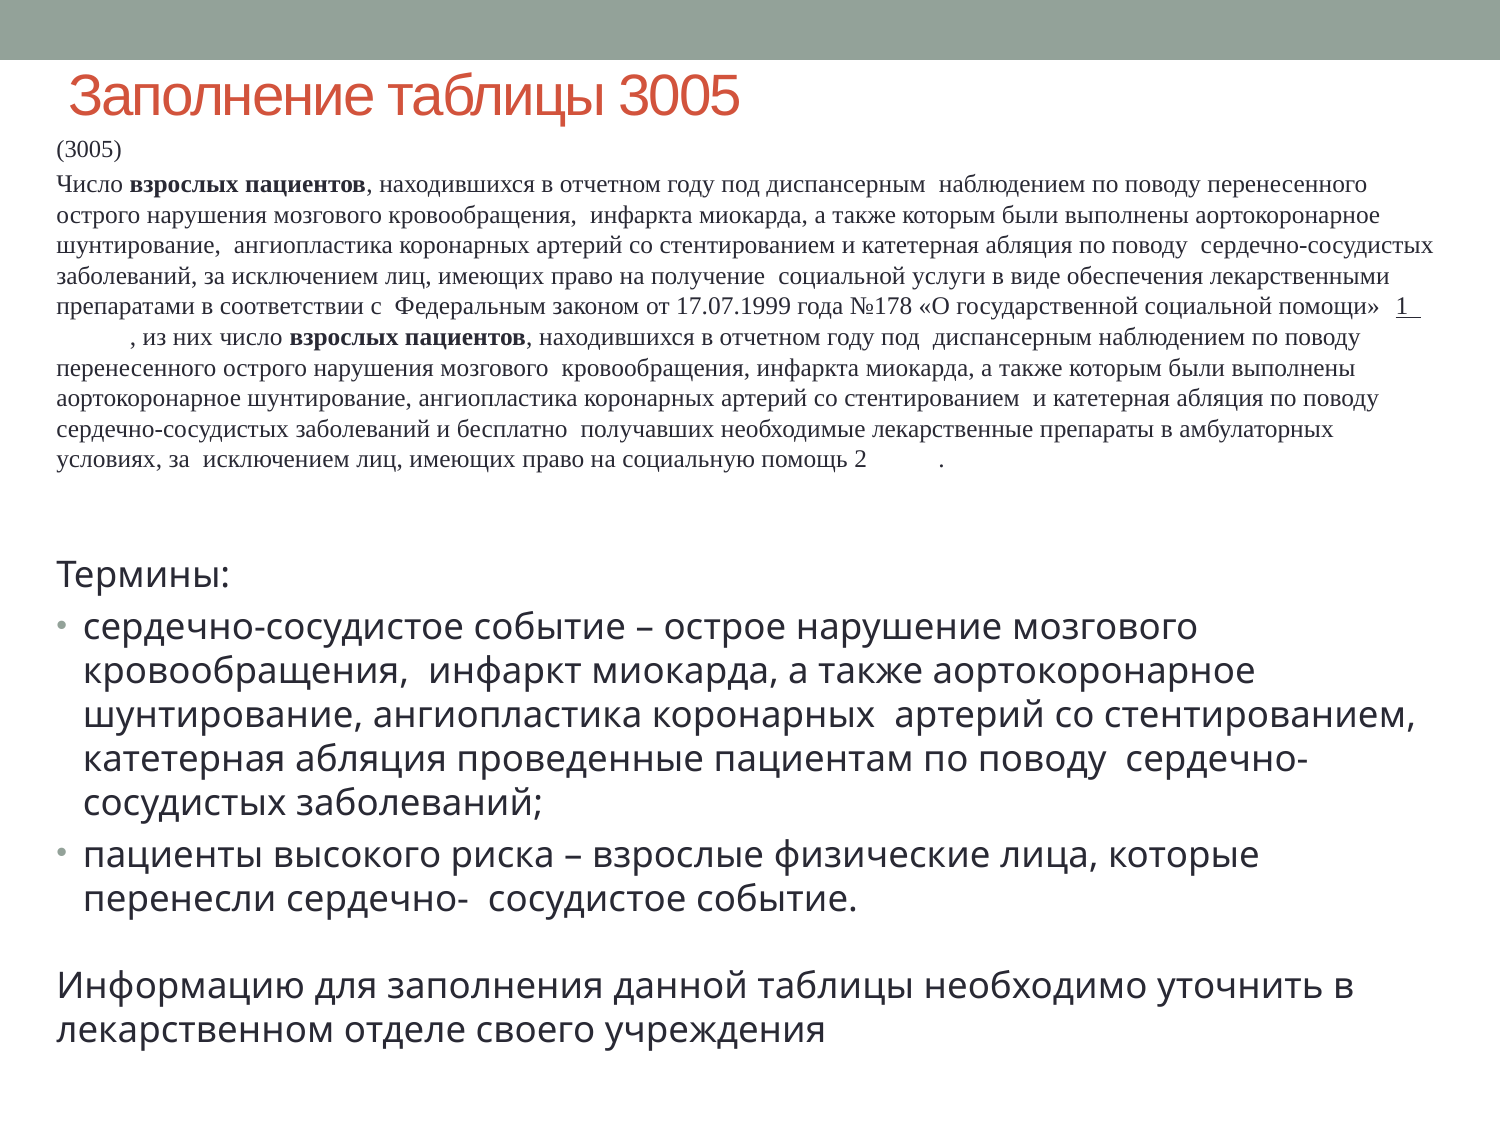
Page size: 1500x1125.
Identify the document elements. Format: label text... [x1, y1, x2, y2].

title Заполнение таблицы 3005 [53, 0, 1425, 125]
list (3005) Число взрослых пациентов, находившихся в отчетном году под диспансерным наблюдением по поводу перенесенного острого нарушения мозгового кровообращения, инфаркта миокарда, а также которым были выполнены аортокоронарное шунтирование, ангиопластика коронарных артерий со стентированием и катетерная абляция по поводу сердечно-сосудистых заболеваний, за исключением лиц, имеющих право на получение социальной услуги в виде обеспечения лекарственными препаратами в соответствии с Федеральным законом от 17.07.1999 года №178 «О государственной социальной помощи» 1 , из них число взрослых пациентов, находившихся в отчетном году под диспансерным наблюдением по поводу перенесенного острого нарушения мозгового кровообращения, инфаркта миокарда, а также которым были выполнены аортокоронарное шунтирование, ангиопластика коронарных артерий со стентированием и катетерная абляция по поводу сердечно-сосудистых заболеваний и бесплатно получавших необходимые лекарственные препараты в амбулаторных условиях, за исключением лиц, имеющих право на социальную помощь 2 . Термины: сердечно-сосудистое событие – острое нарушение мозгового кровообращения, инфаркт миокарда, а также аортокоронарное шунтирование, ангиопластика коронарных артерий со стентированием, катетерная абляция проведенные пациентам по поводу сердечно-сосудистых заболеваний; пациенты высокого риска – взрослые физические лица, которые перенесли сердечно- сосудистое событие. Информацию для заполнения данной таблицы необходимо уточнить в лекарственном отделе своего учреждения [41, 125, 1459, 1063]
